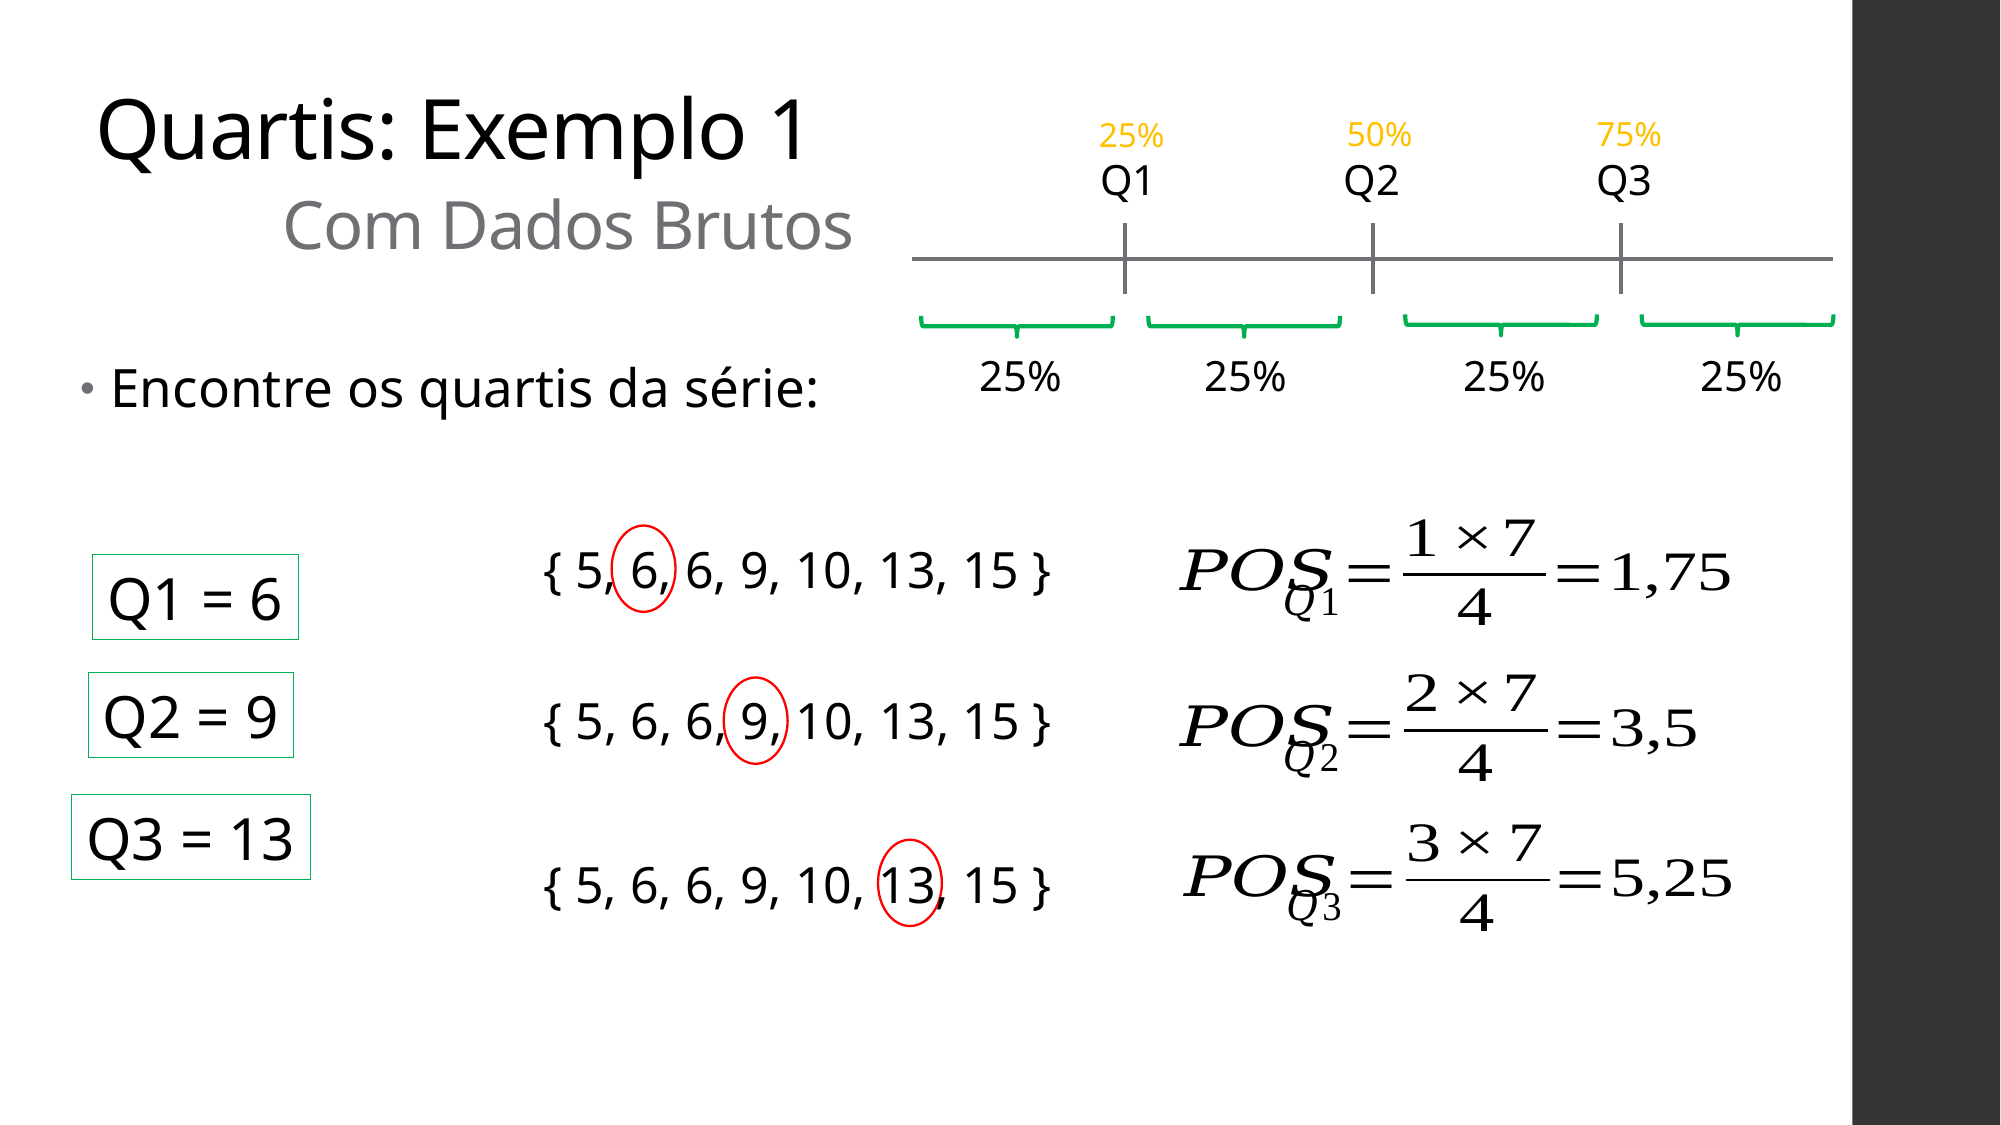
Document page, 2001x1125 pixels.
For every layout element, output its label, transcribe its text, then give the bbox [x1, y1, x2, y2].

text_box [887, 838, 933, 850]
list Encontre os quartis da série: [65, 351, 854, 482]
text_box 25% [1084, 106, 1180, 162]
text_box [920, 315, 1114, 338]
title Quartis: Exemplo 1 Com Dados Brutos [79, 57, 986, 275]
text_box 25% [1189, 342, 1302, 407]
text_box Q2 [1329, 146, 1416, 212]
text_box [722, 676, 789, 765]
text_box Q3 [1581, 161, 1668, 212]
text_box [1404, 314, 1598, 336]
text_box 25% [1449, 342, 1562, 407]
text_box Q2 = 9 [88, 672, 294, 758]
text_box Q3 = 13 [71, 794, 311, 880]
text_box [1640, 314, 1835, 336]
text_box 50% [1332, 106, 1428, 161]
text_box 75% [1581, 106, 1678, 161]
text_box 25% [964, 342, 1078, 407]
text_box { 5, 6, 6, 9, 10, 13, 15 } [523, 685, 1190, 796]
text_box { 5, 6, 6, 9, 10, 13, 15 } [523, 850, 1190, 961]
text_box Q1 [1085, 162, 1172, 212]
text_box [622, 524, 666, 535]
text_box [1147, 315, 1341, 338]
text_box 25% [1685, 342, 1798, 407]
text_box Q1 = 6 [92, 554, 299, 640]
text_box { 5, 6, 6, 9, 10, 13, 15 } [523, 535, 1190, 646]
